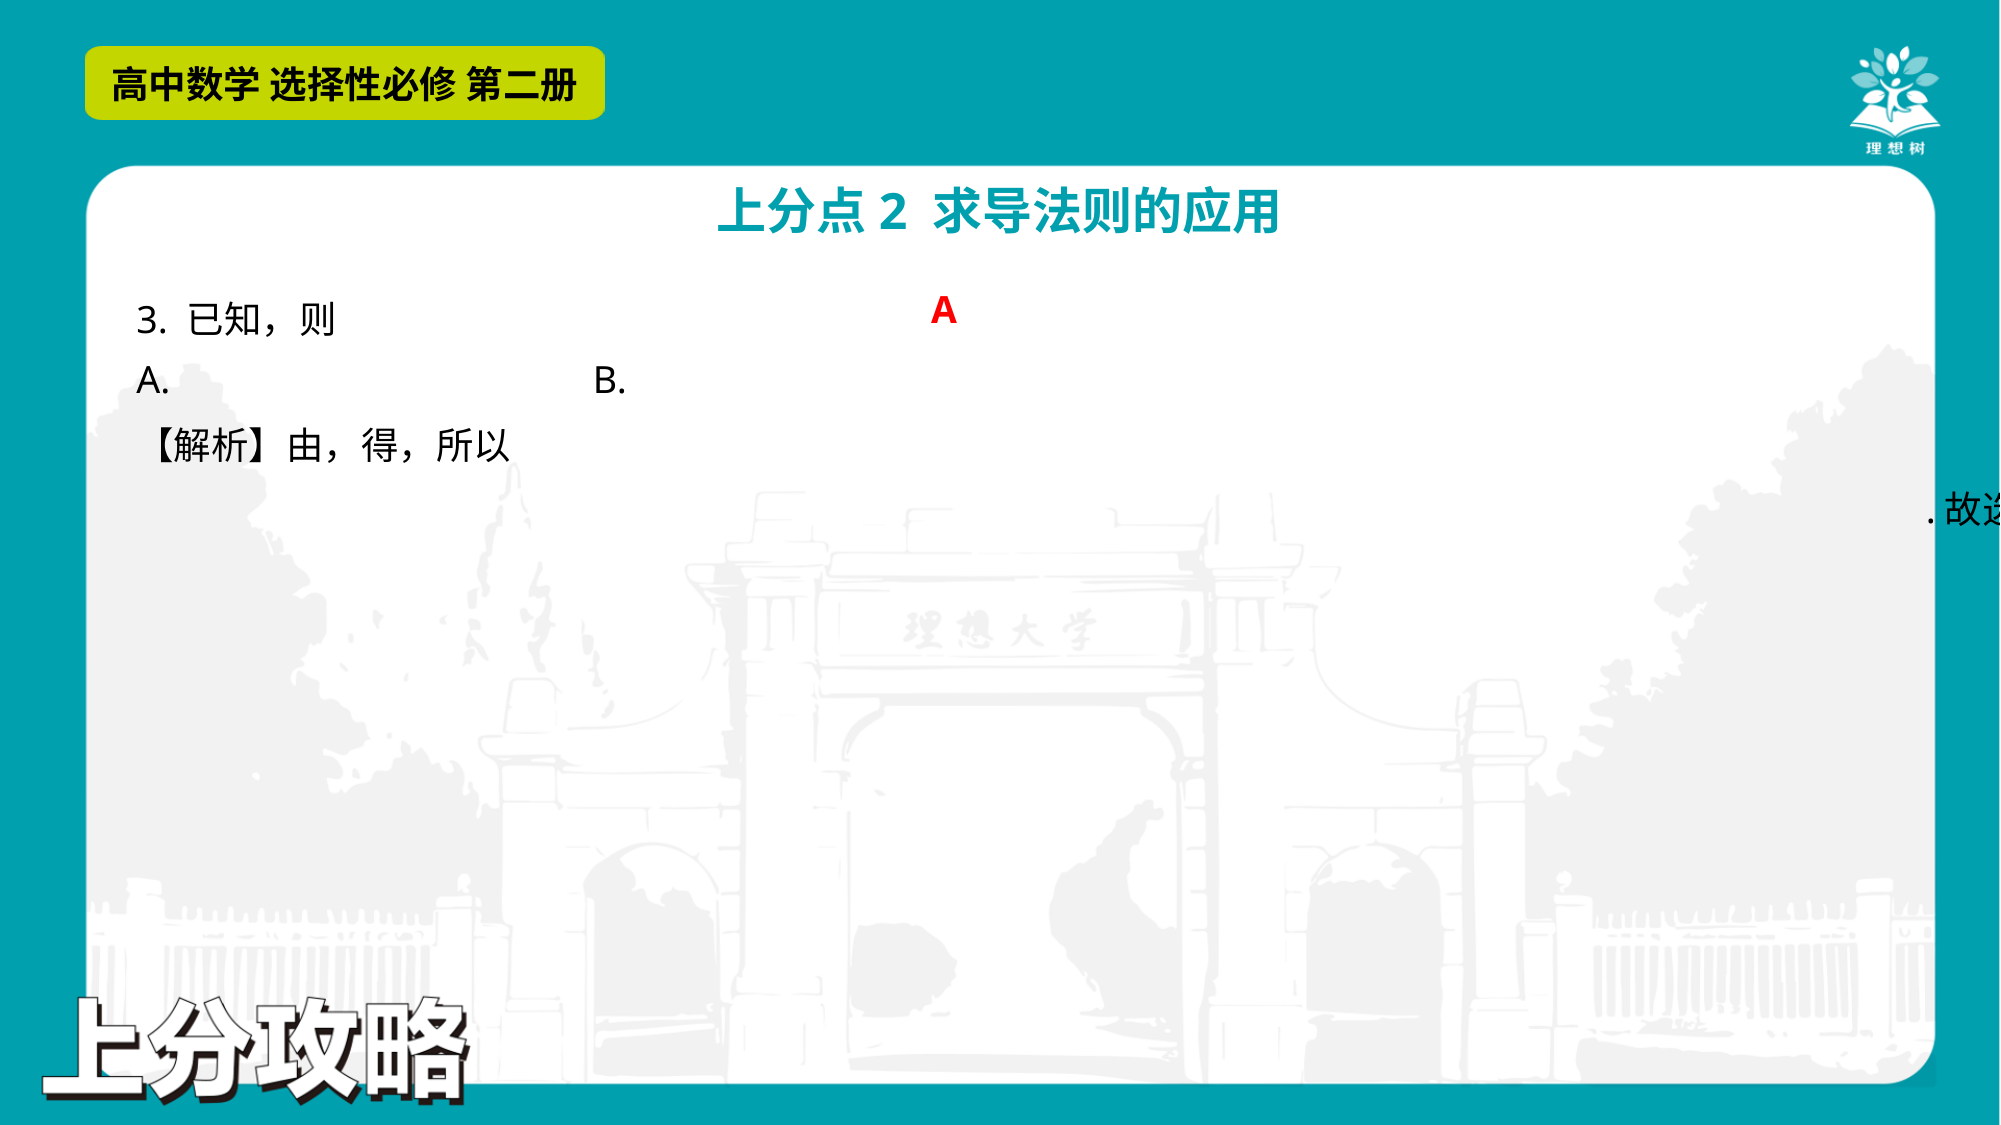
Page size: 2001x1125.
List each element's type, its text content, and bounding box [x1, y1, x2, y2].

picture [0, 0, 2000, 1125]
text_box A [917, 284, 972, 329]
